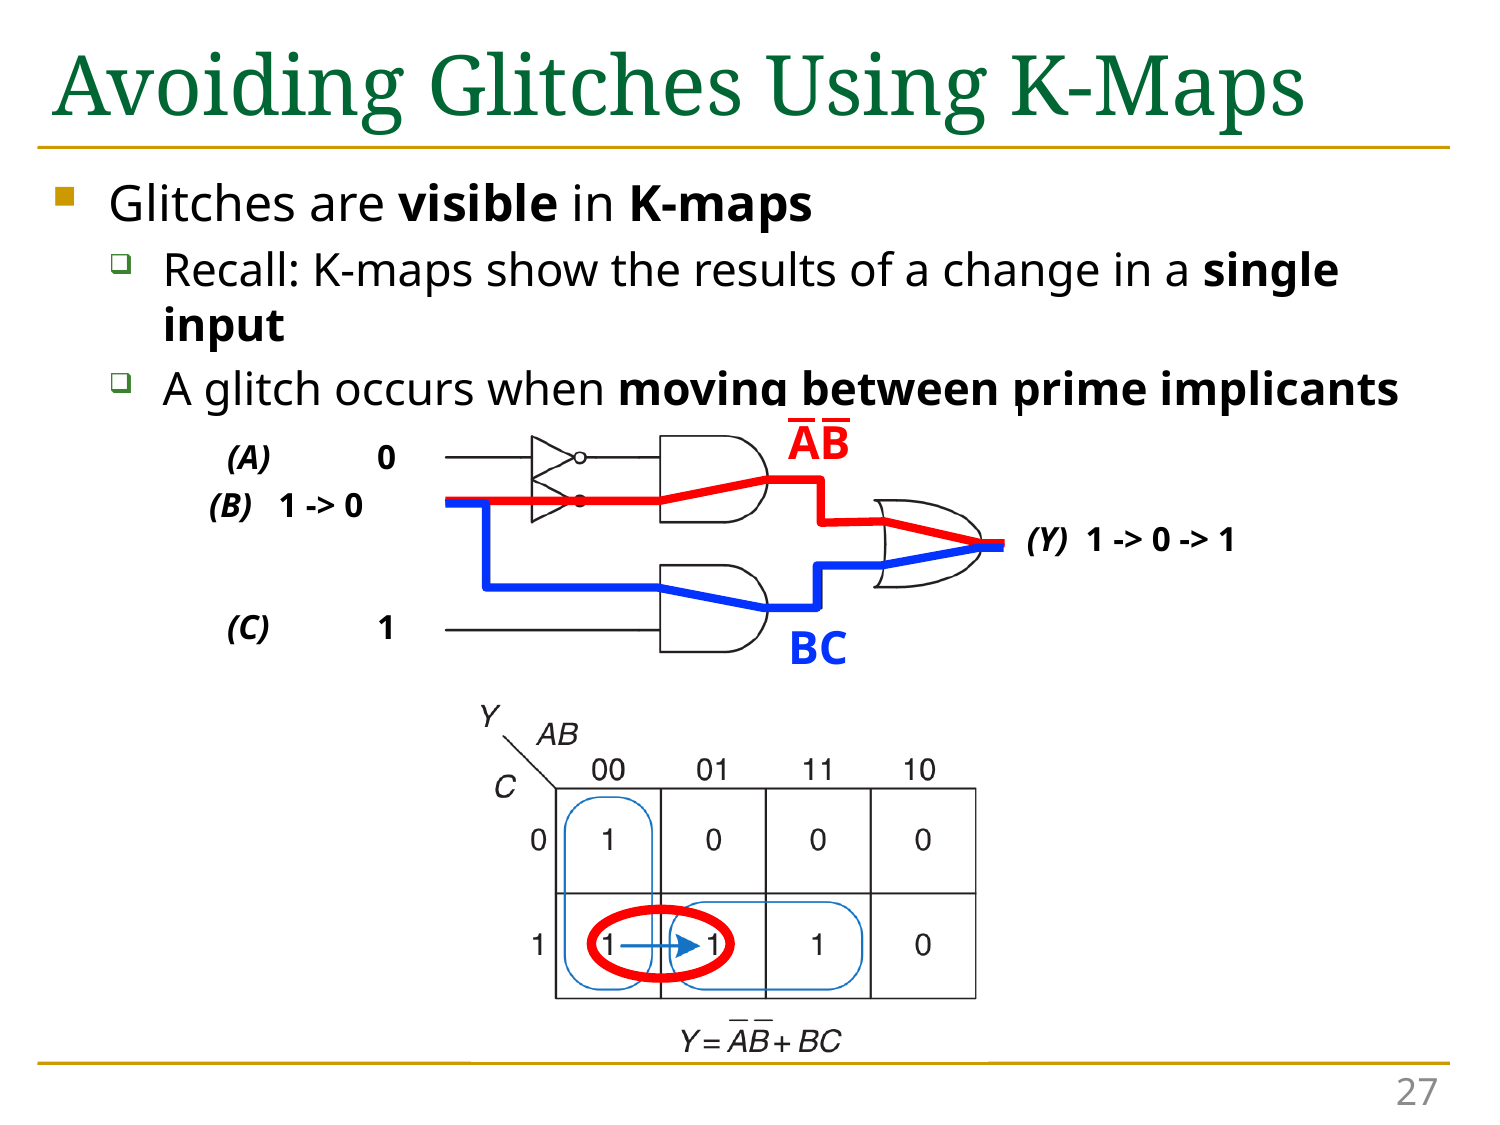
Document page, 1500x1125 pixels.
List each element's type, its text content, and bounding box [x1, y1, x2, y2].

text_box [194, 406, 1322, 683]
text_box [87, 174, 1413, 1025]
title Avoiding Glitches Using K-Maps [37, 24, 1450, 163]
picture [471, 695, 988, 1062]
list Glitches are visible in K-maps Recall: K-maps show the results of a change in a single input A glitch occurs when moving between prime implicants [37, 163, 1454, 1016]
slide_number 27 [1116, 1063, 1454, 1124]
